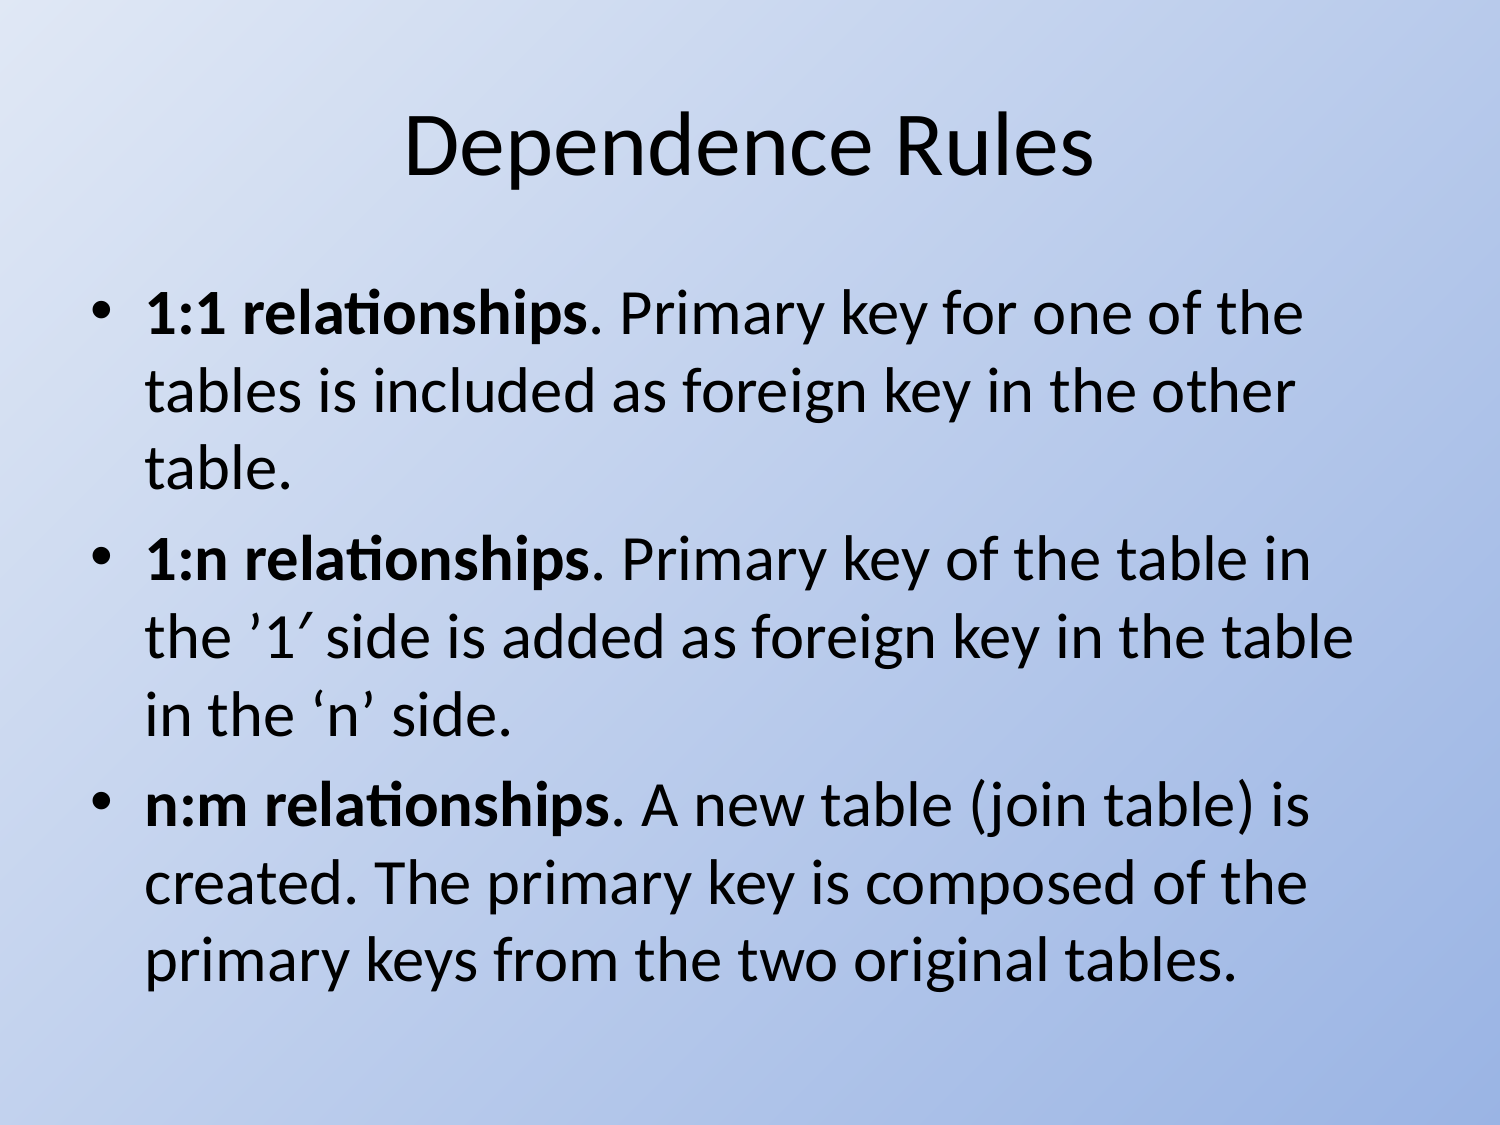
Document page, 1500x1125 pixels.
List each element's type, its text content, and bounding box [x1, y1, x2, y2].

title Dependence Rules [75, 45, 1425, 233]
list 1:1 relationships. Primary key for one of the tables is included as foreign key in the other table. 1:n relationships. Primary key of the table in the ’1′ side is added as foreign key in the table in the ‘n’ side. n:m relationships. A new table (join table) is created. The primary key is composed of the primary keys from the two original tables. [75, 262, 1425, 1005]
